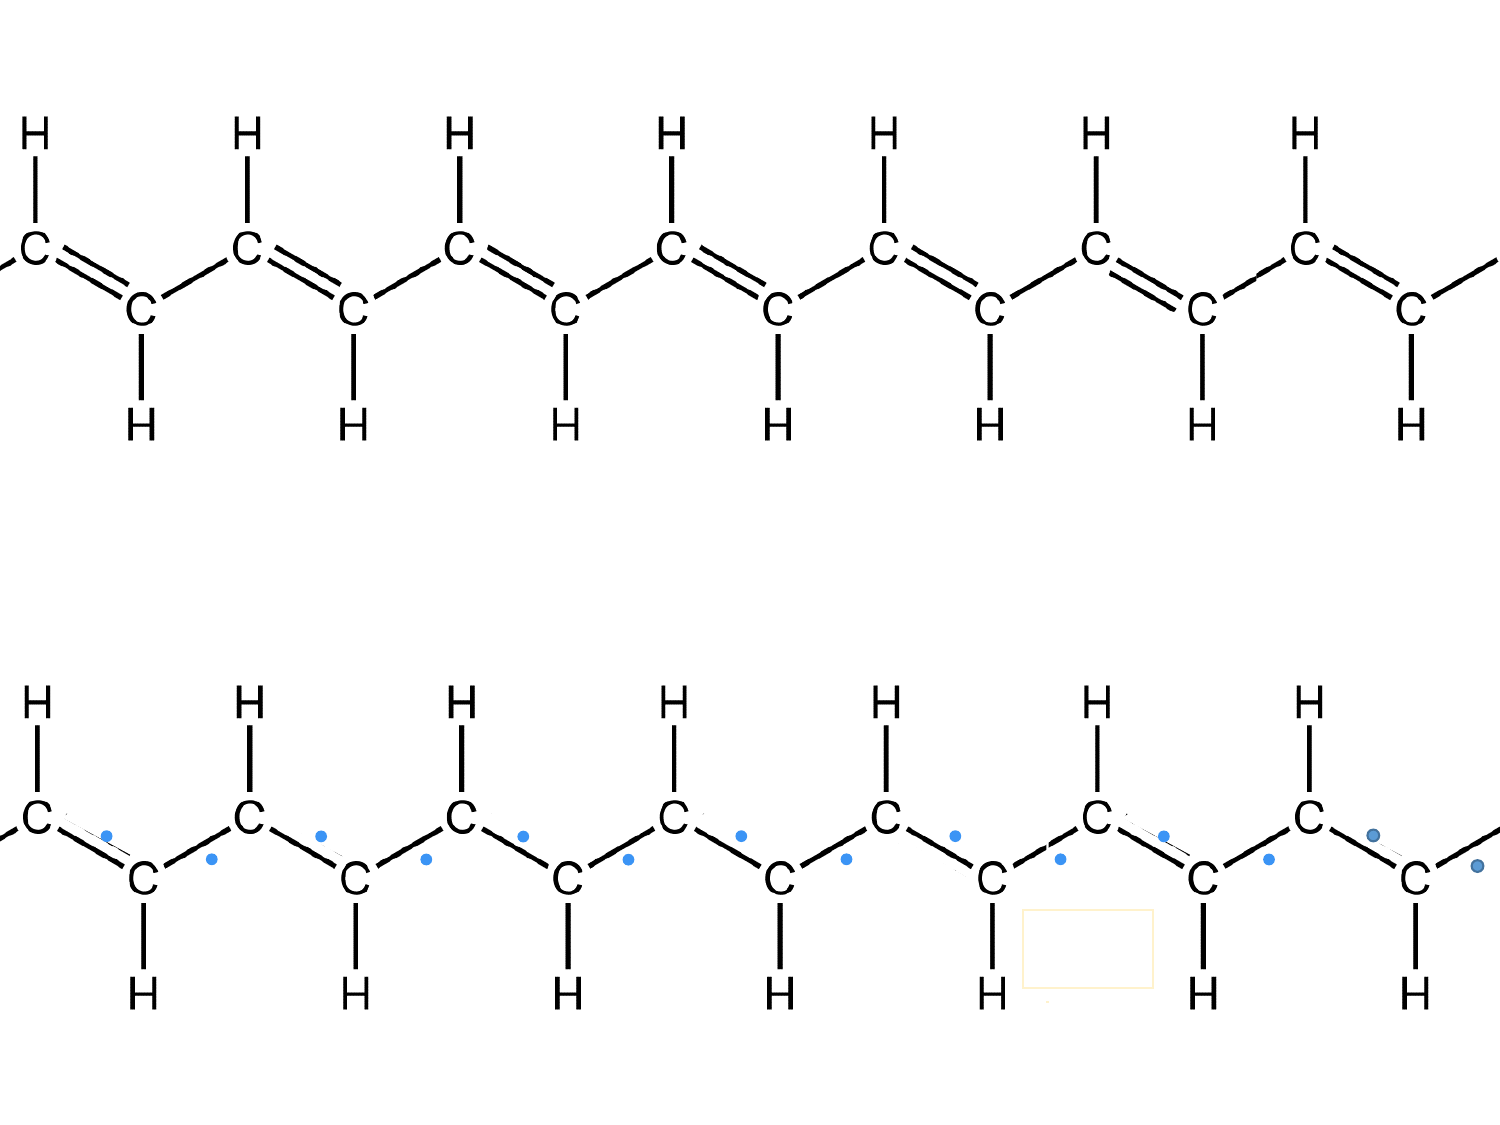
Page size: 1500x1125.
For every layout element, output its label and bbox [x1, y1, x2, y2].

text_box [0, 108, 1500, 448]
text_box [0, 610, 1500, 1017]
